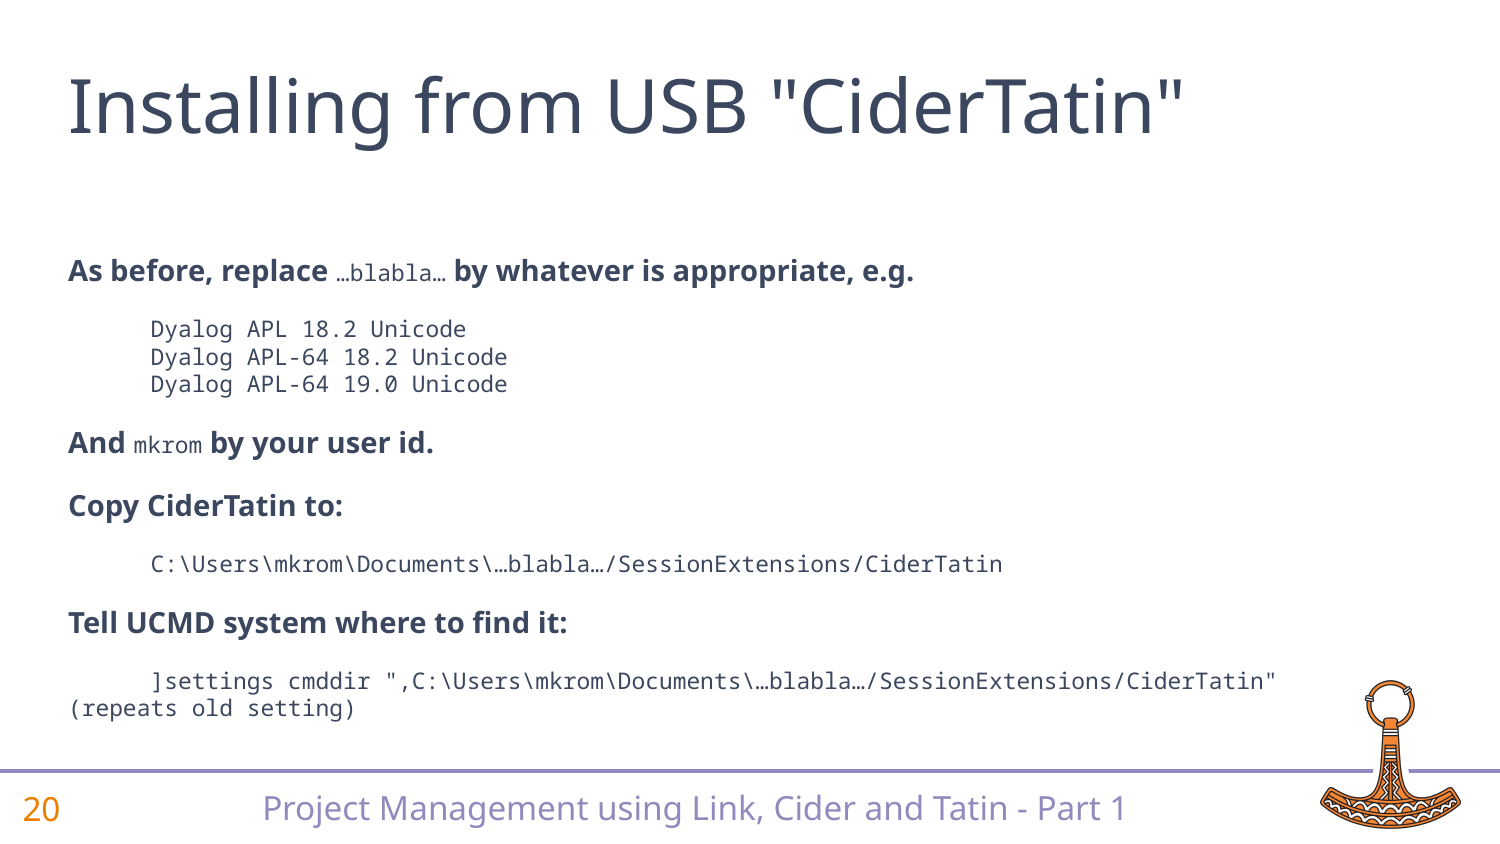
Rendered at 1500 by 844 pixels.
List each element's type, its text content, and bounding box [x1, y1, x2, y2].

title Installing from USB "CiderTatin" [53, 43, 1203, 157]
list As before, replace …blabla… by whatever is appropriate, e.g. Dyalog APL 18.2 Unicode Dyalog APL-64 18.2 Unicode Dyalog APL-64 19.0 Unicode And mkrom by your user id. Copy CiderTatin to: C:\Users\mkrom\Documents\…blabla…/SessionExtensions/CiderTatin Tell UCMD system where to find it: ]settings cmddir ",C:\Users\mkrom\Documents\…blabla…/SessionExtensions/CiderTatin" (repeats old setting) [53, 242, 1324, 732]
picture [1320, 680, 1461, 829]
